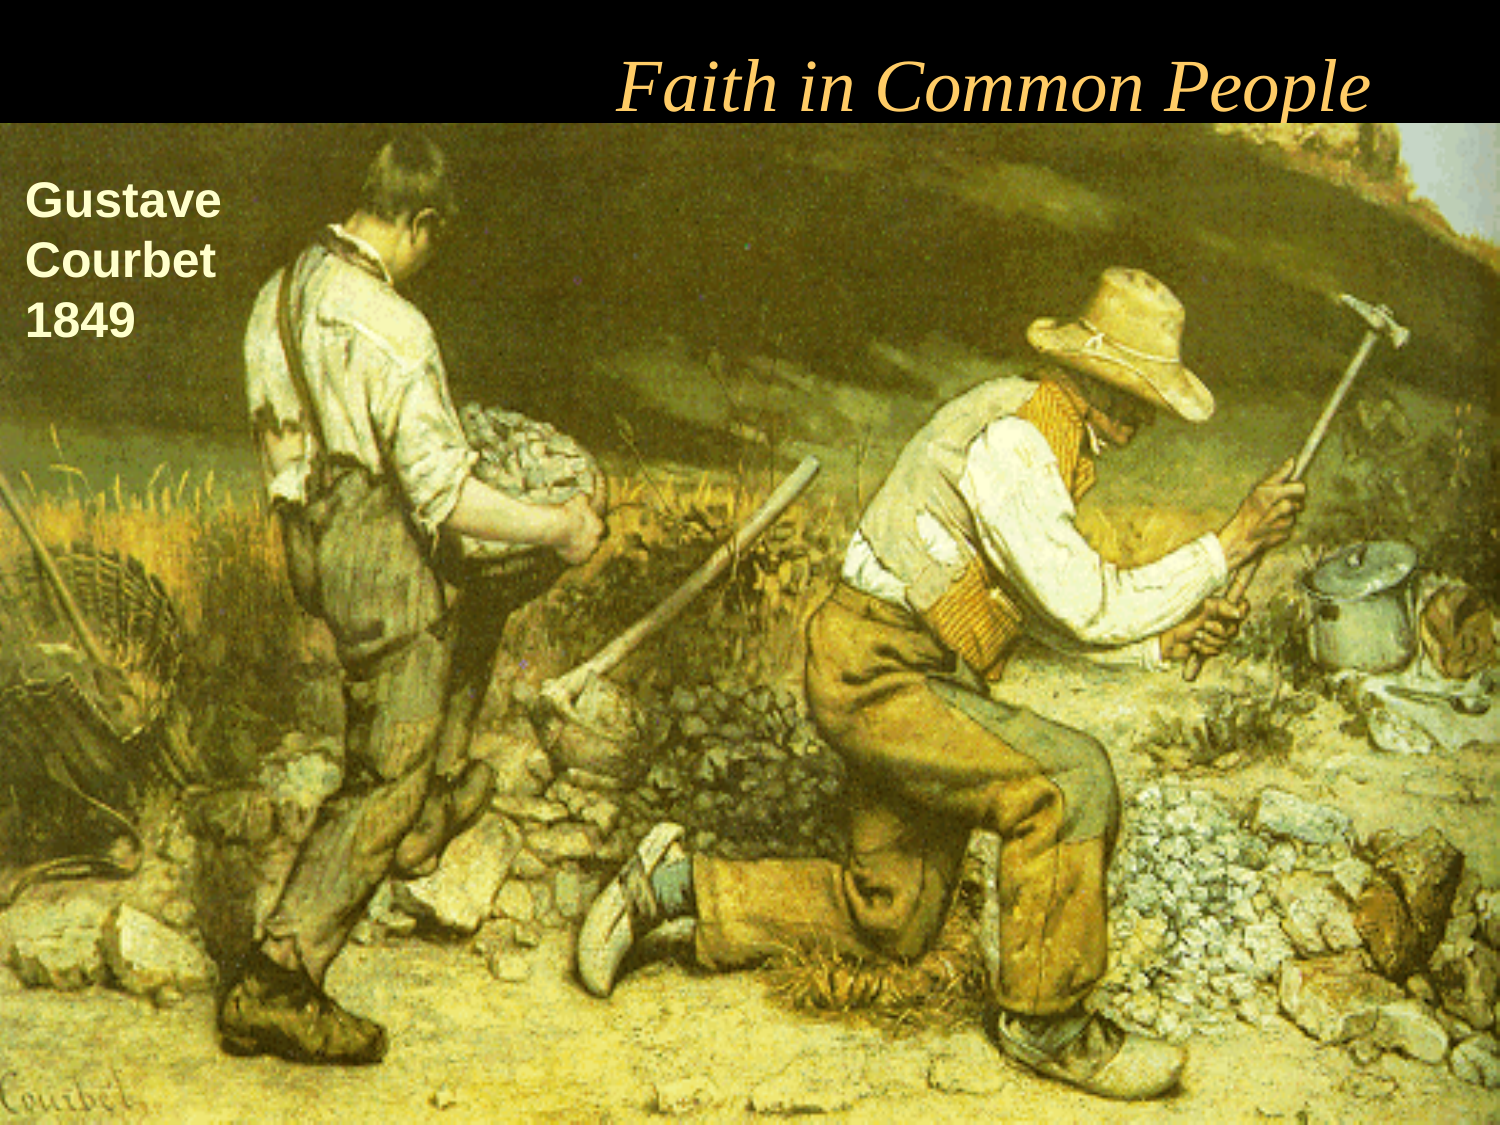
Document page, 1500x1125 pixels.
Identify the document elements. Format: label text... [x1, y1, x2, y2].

picture [0, 122, 1500, 1125]
title Faith in Common People [112, 12, 1388, 121]
